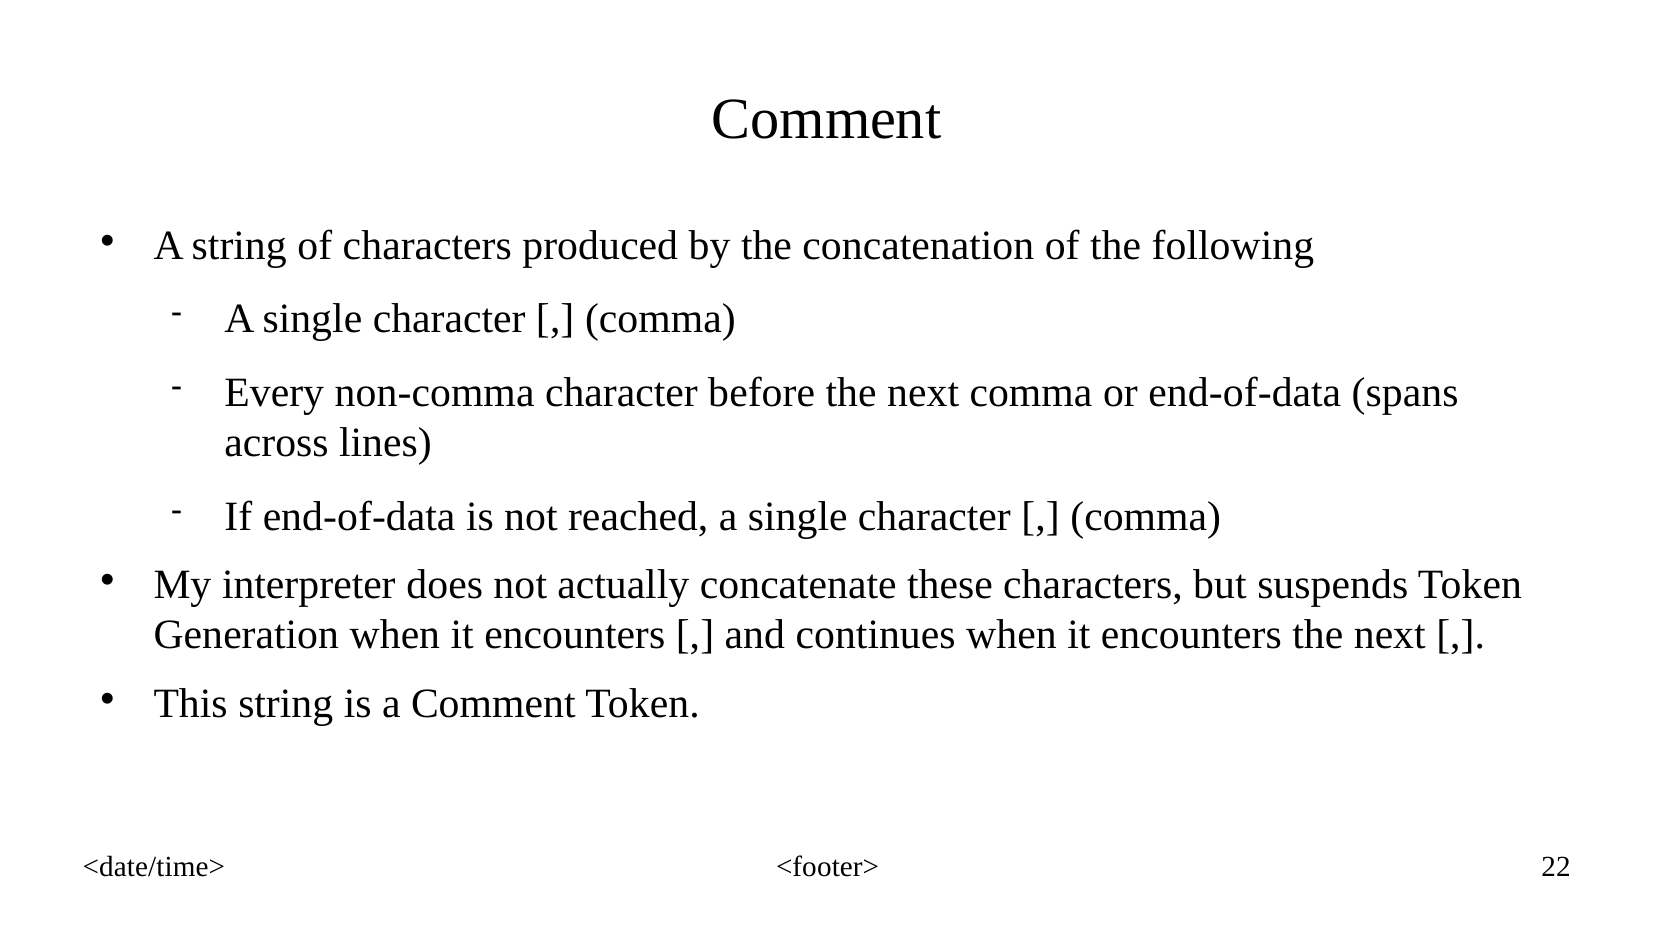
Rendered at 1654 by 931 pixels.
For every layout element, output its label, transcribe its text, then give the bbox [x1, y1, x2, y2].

text_box A string of characters produced by the concatenation of the following A single character [,] (comma) Every non-comma character before the next comma or end-of-data (spans across lines) If end-of-data is not reached, a single character [,] (comma) My interpreter does not actually concatenate these characters, but suspends Token Generation when it encounters [,] and continues when it encounters the next [,]. This string is a Comment Token. [82, 217, 1571, 757]
text_box Comment [82, 37, 1571, 193]
